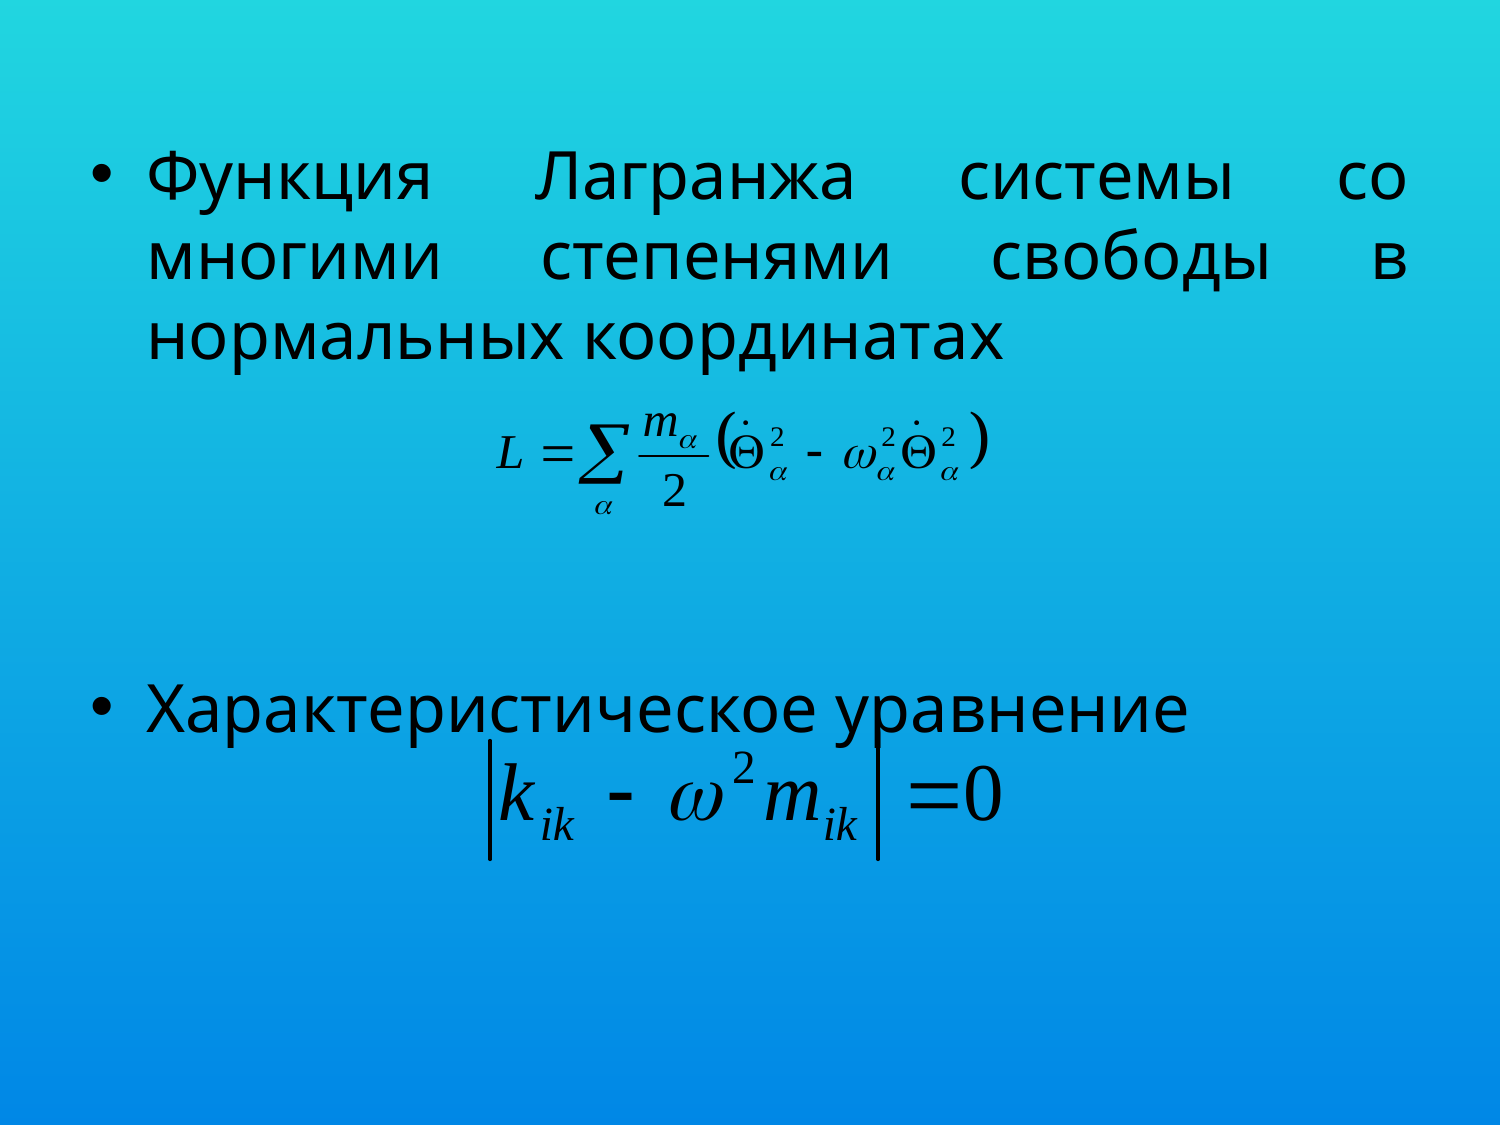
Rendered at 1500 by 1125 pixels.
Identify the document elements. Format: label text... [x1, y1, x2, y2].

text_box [474, 724, 1016, 876]
list Функция Лагранжа системы со многими степенями свободы в нормальных координатах Характеристическое уравнение [75, 125, 1425, 1005]
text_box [487, 387, 988, 526]
